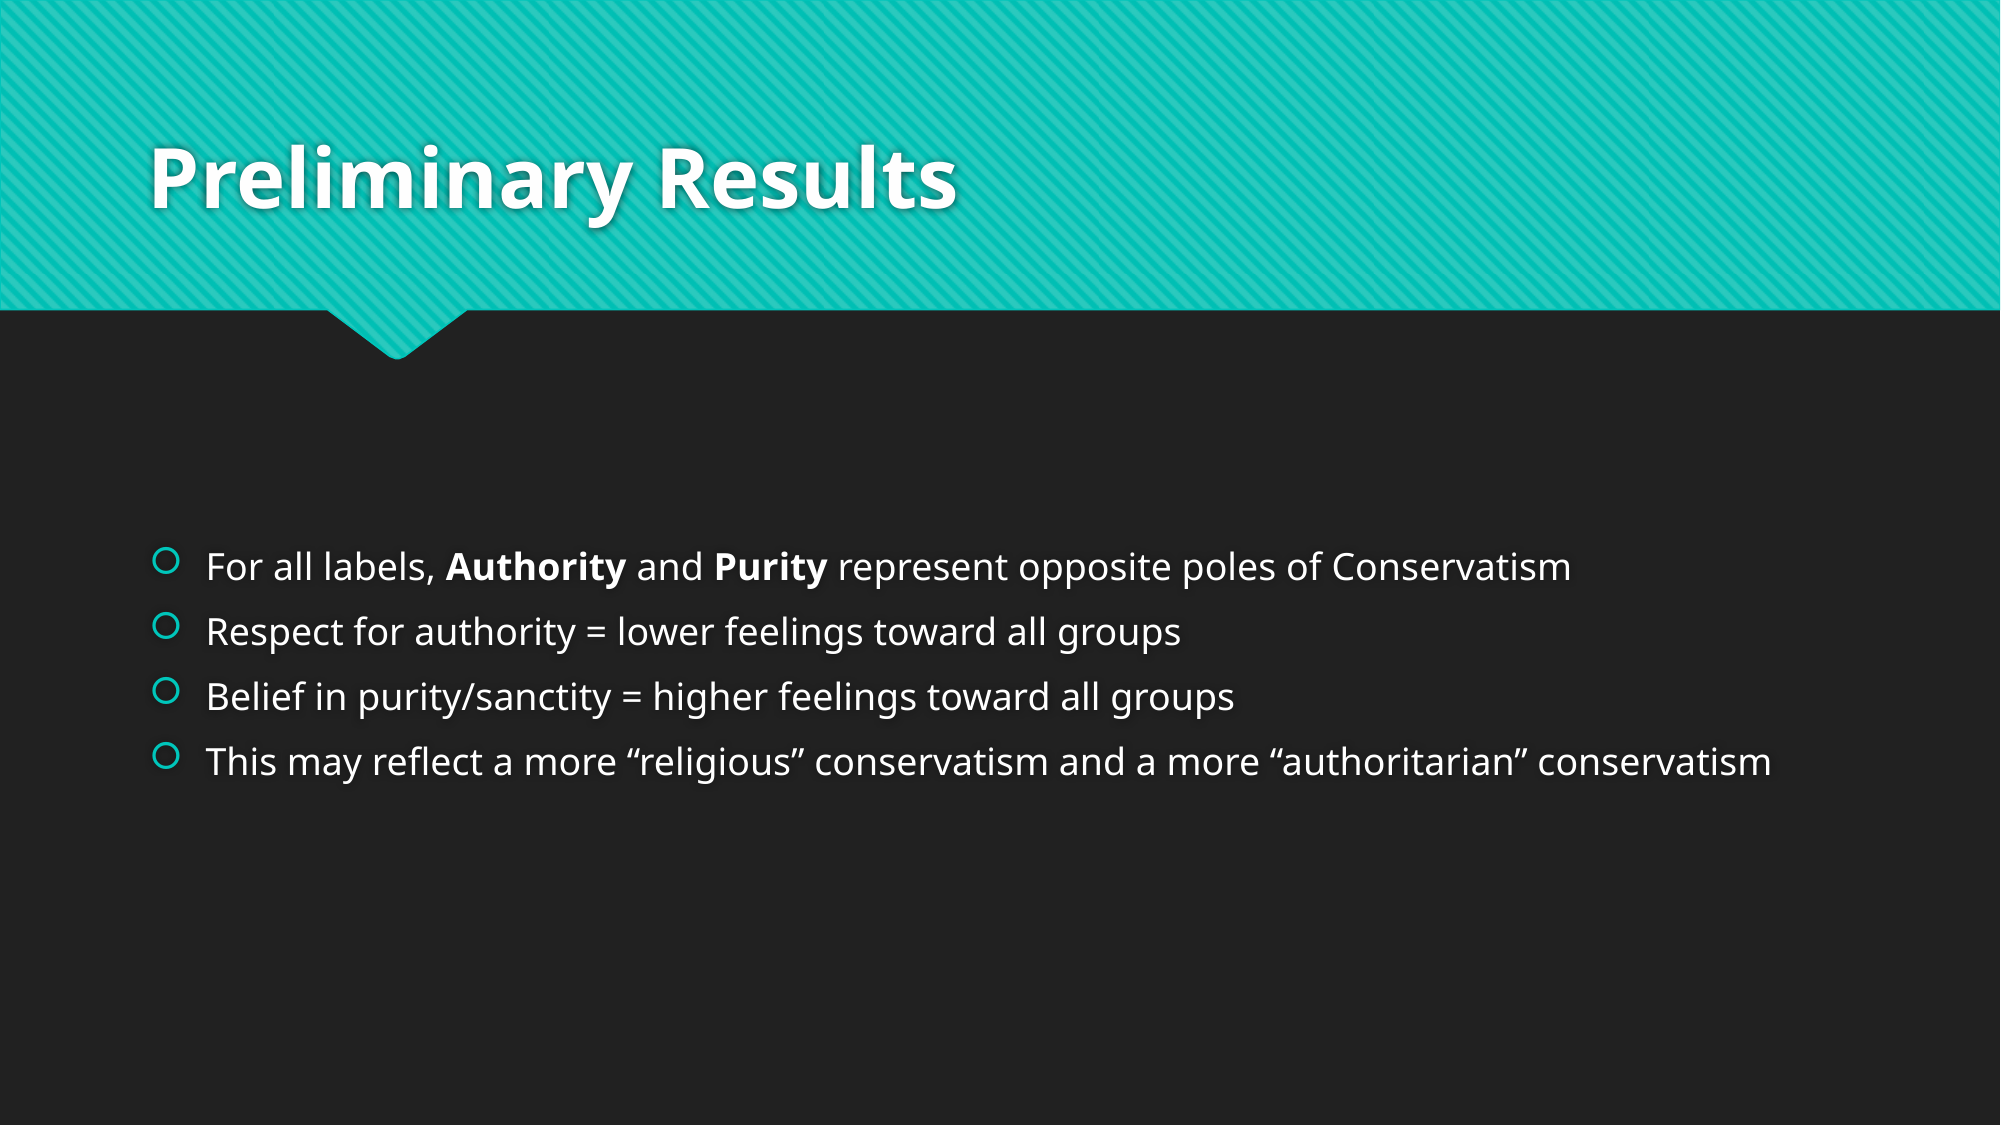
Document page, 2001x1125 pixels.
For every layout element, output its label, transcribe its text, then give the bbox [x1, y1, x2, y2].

title Preliminary Results [132, 73, 1868, 233]
list For all labels, Authority and Purity represent opposite poles of Conservatism Respect for authority = lower feelings toward all groups Belief in purity/sanctity = higher feelings toward all groups This may reflect a more “religious” conservatism and a more “authoritarian” conservatism [134, 364, 1866, 962]
